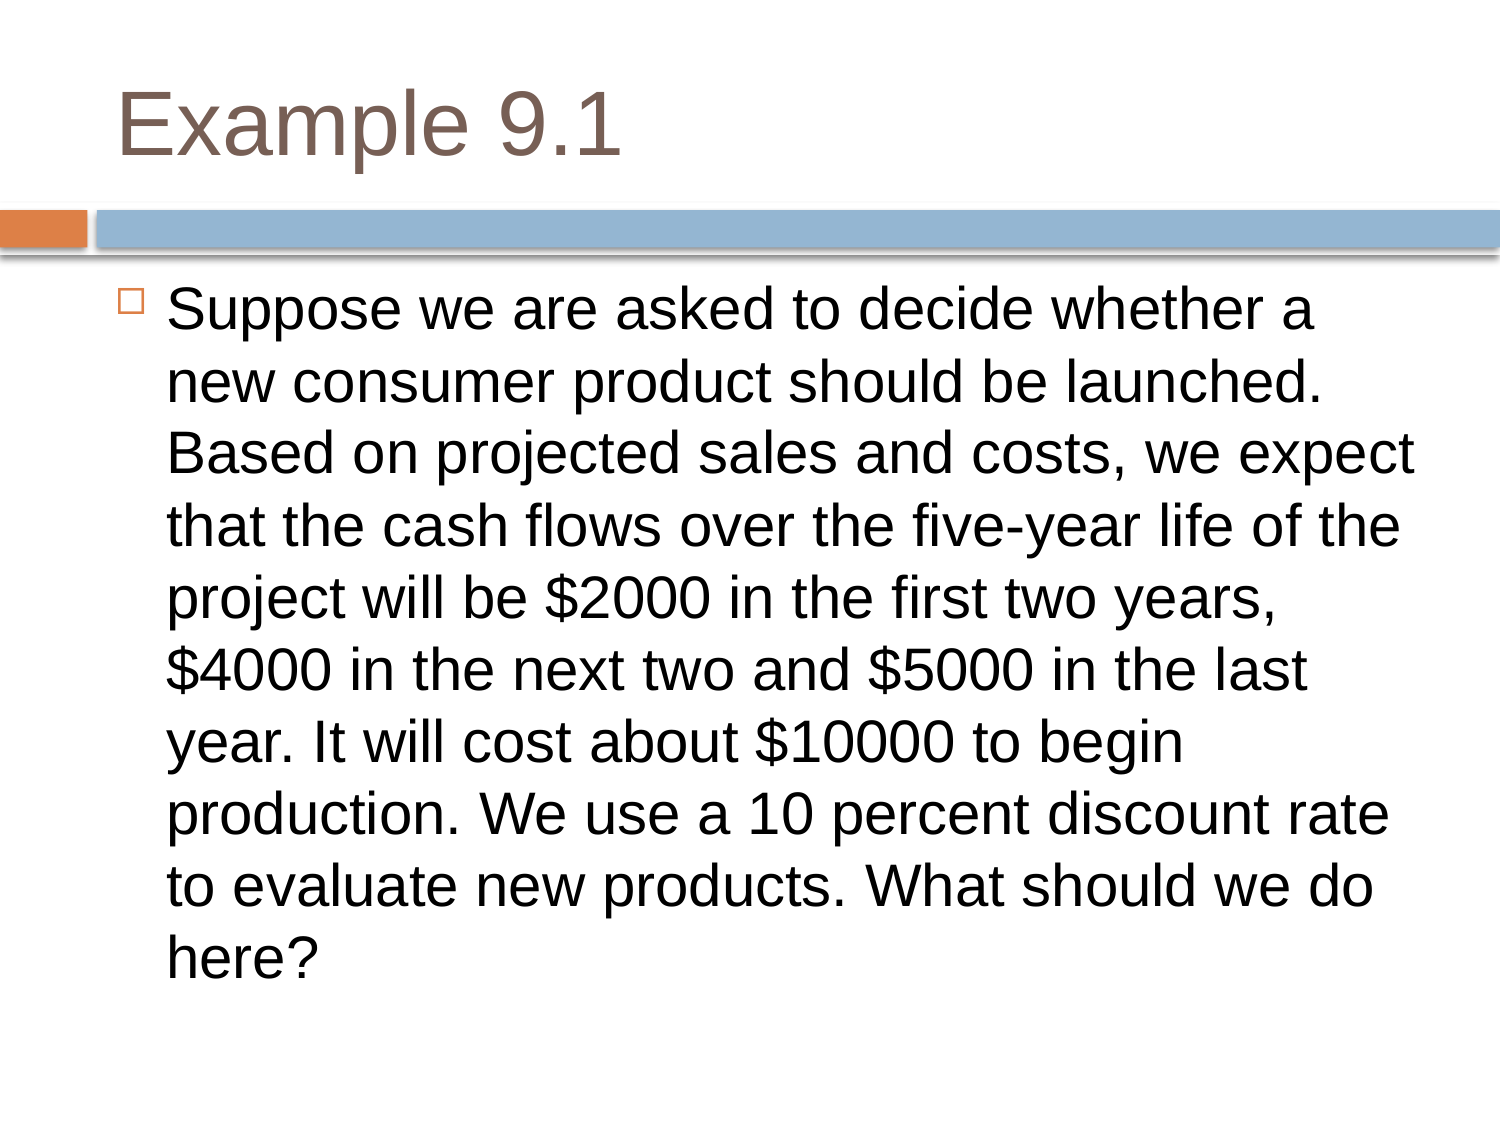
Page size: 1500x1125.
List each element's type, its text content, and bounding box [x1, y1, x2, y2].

list Suppose we are asked to decide whether a new consumer product should be launched. Based on projected sales and costs, we expect that the cash flows over the five-year life of the project will be $2000 in the first two years, $4000 in the next two and $5000 in the last year. It will cost about $10000 to begin production. We use a 10 percent discount rate to evaluate new products. What should we do here? [100, 262, 1438, 1000]
title Example 9.1 [100, 37, 1438, 200]
